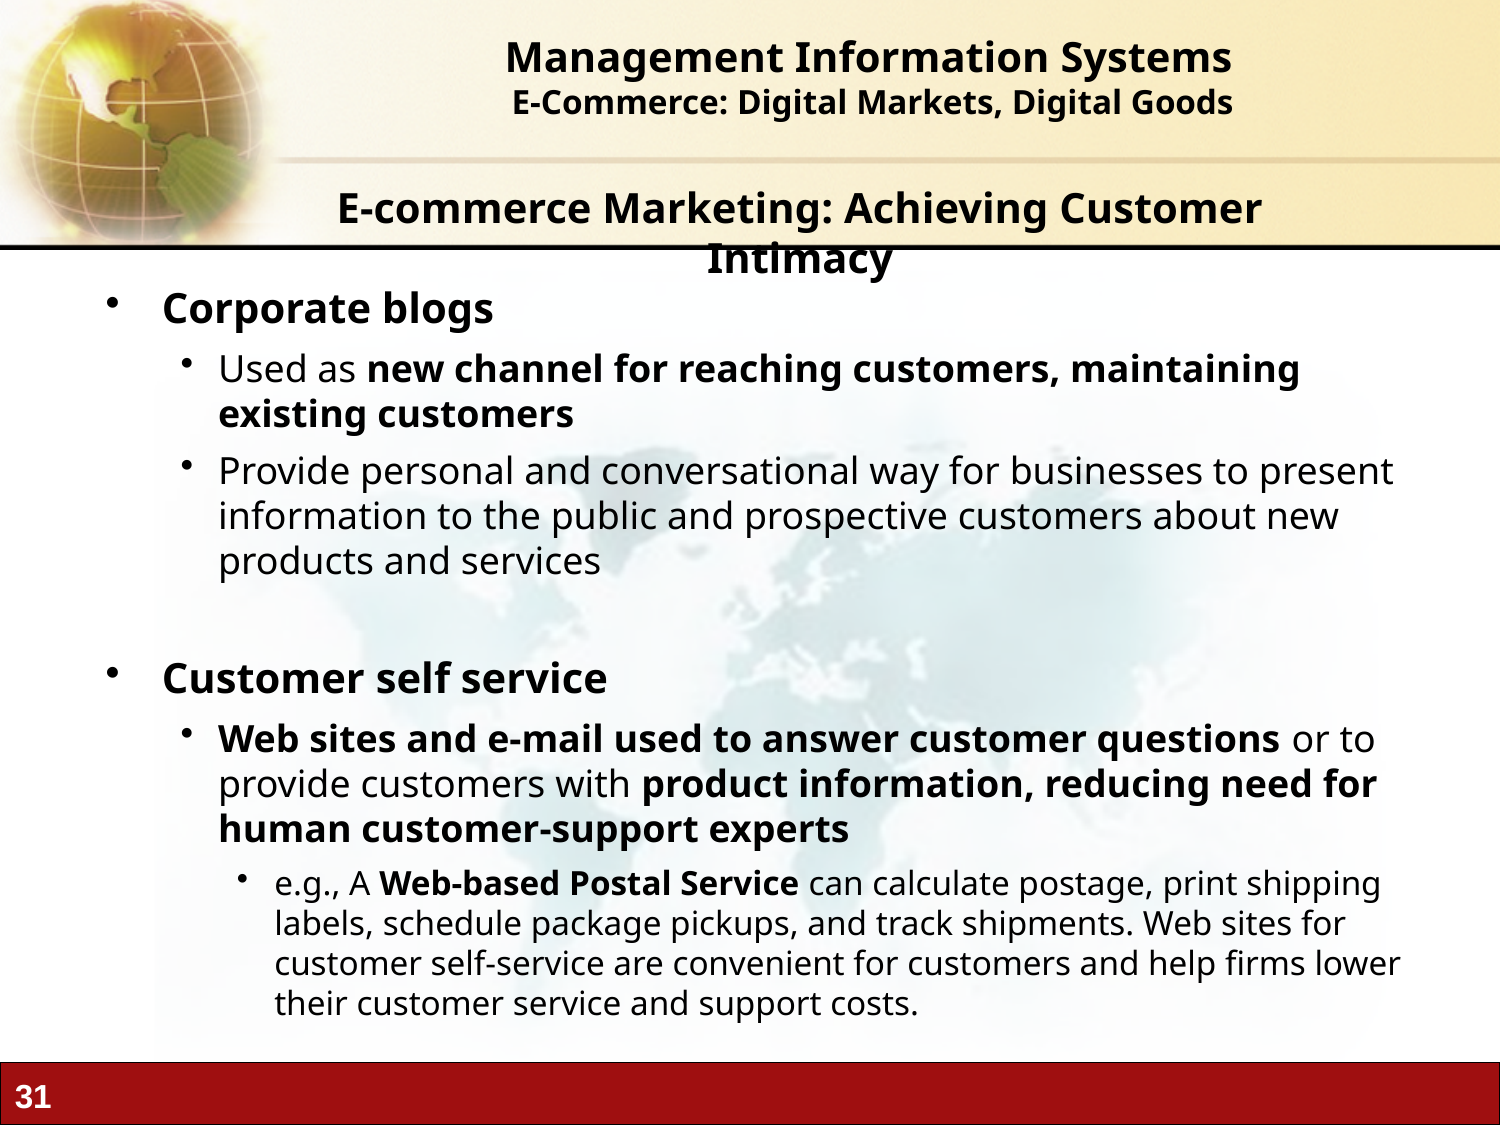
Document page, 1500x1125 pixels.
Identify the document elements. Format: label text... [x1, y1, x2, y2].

picture [0, 0, 1500, 1062]
text_box Management Information Systems E-Commerce: Digital Markets, Digital Goods [237, 32, 1500, 119]
text_box Corporate blogs Used as new channel for reaching customers, maintaining existing customers Provide personal and conversational way for businesses to present information to the public and prospective customers about new products and services Customer self service Web sites and e-mail used to answer customer questions or to provide customers with product information, reducing need for human customer-support experts e.g., A Web-based Postal Service can calculate postage, print shipping labels, schedule package pickups, and track shipments. Web sites for customer self-service are convenient for customers and help firms lower their customer service and support costs. [75, 274, 1450, 1025]
text_box E-commerce Marketing: Achieving Customer Intimacy [262, 174, 1338, 290]
